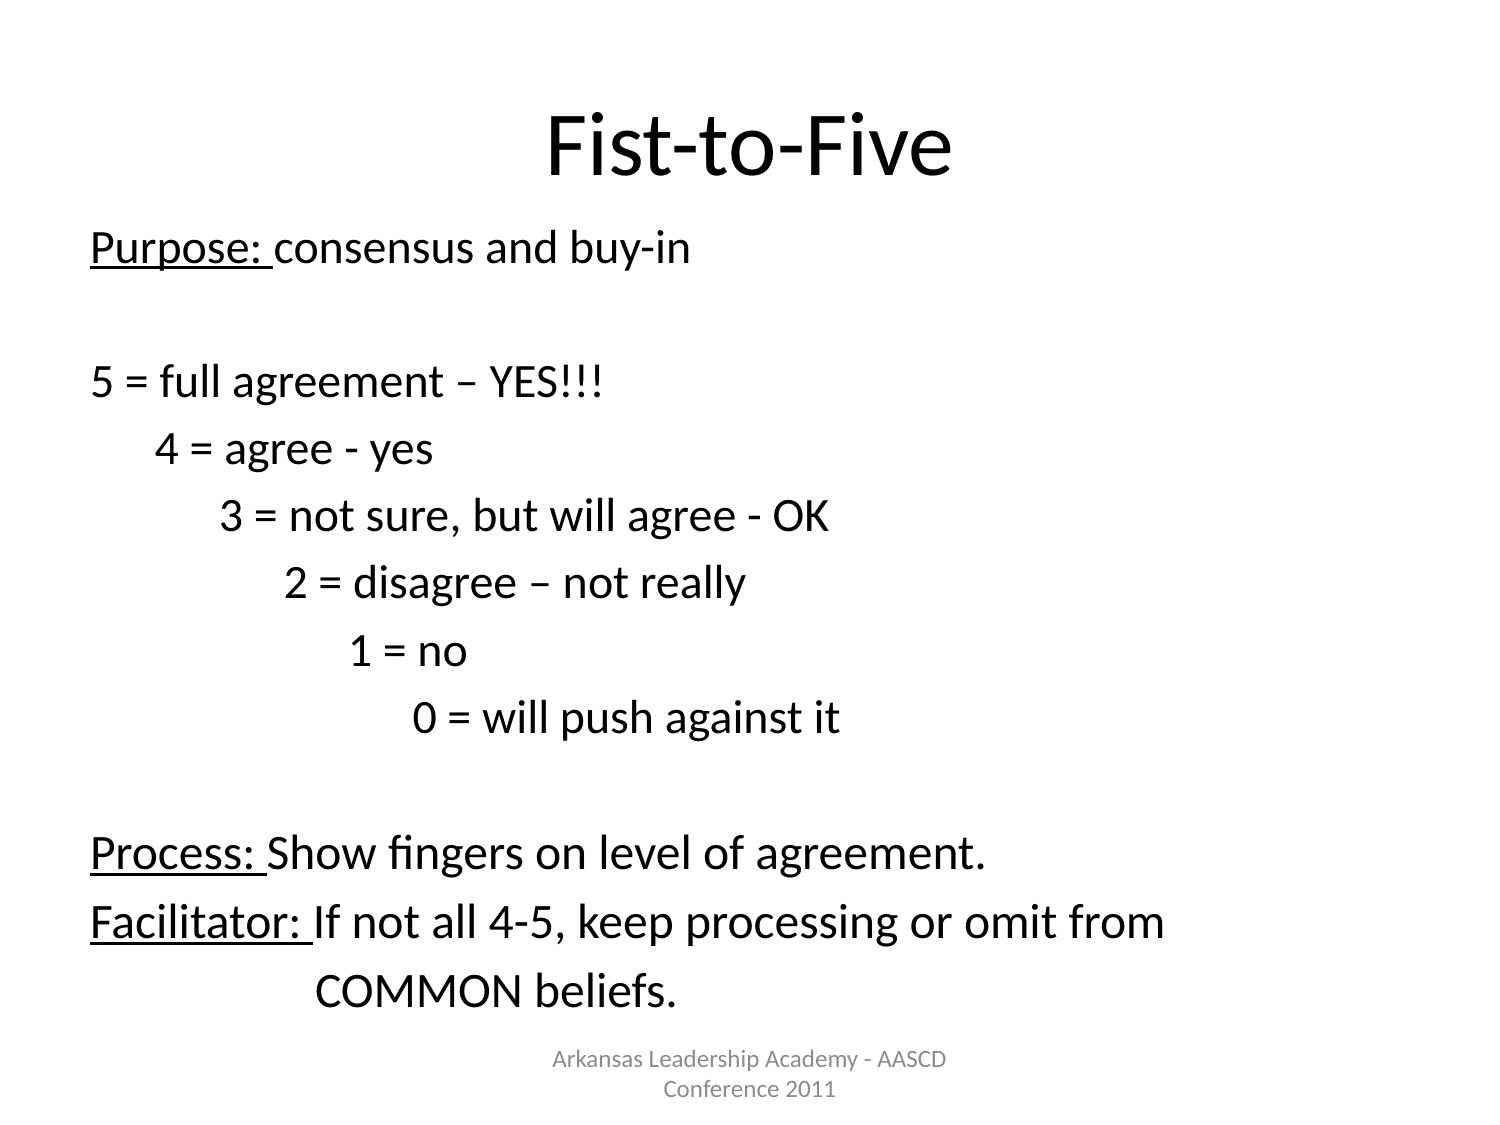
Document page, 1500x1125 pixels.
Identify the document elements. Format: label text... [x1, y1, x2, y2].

list Purpose: consensus and buy-in 5 = full agreement – YES!!! 4 = agree - yes 3 = not sure, but will agree - OK 2 = disagree – not really 1 = no 0 = will push against it Process: Show fingers on level of agreement. Facilitator: If not all 4-5, keep processing or omit from COMMON beliefs. [75, 207, 1425, 1025]
title Fist-to-Five [75, 45, 1425, 207]
footer Arkansas Leadership Academy - AASCD Conference 2011 [512, 1042, 988, 1103]
